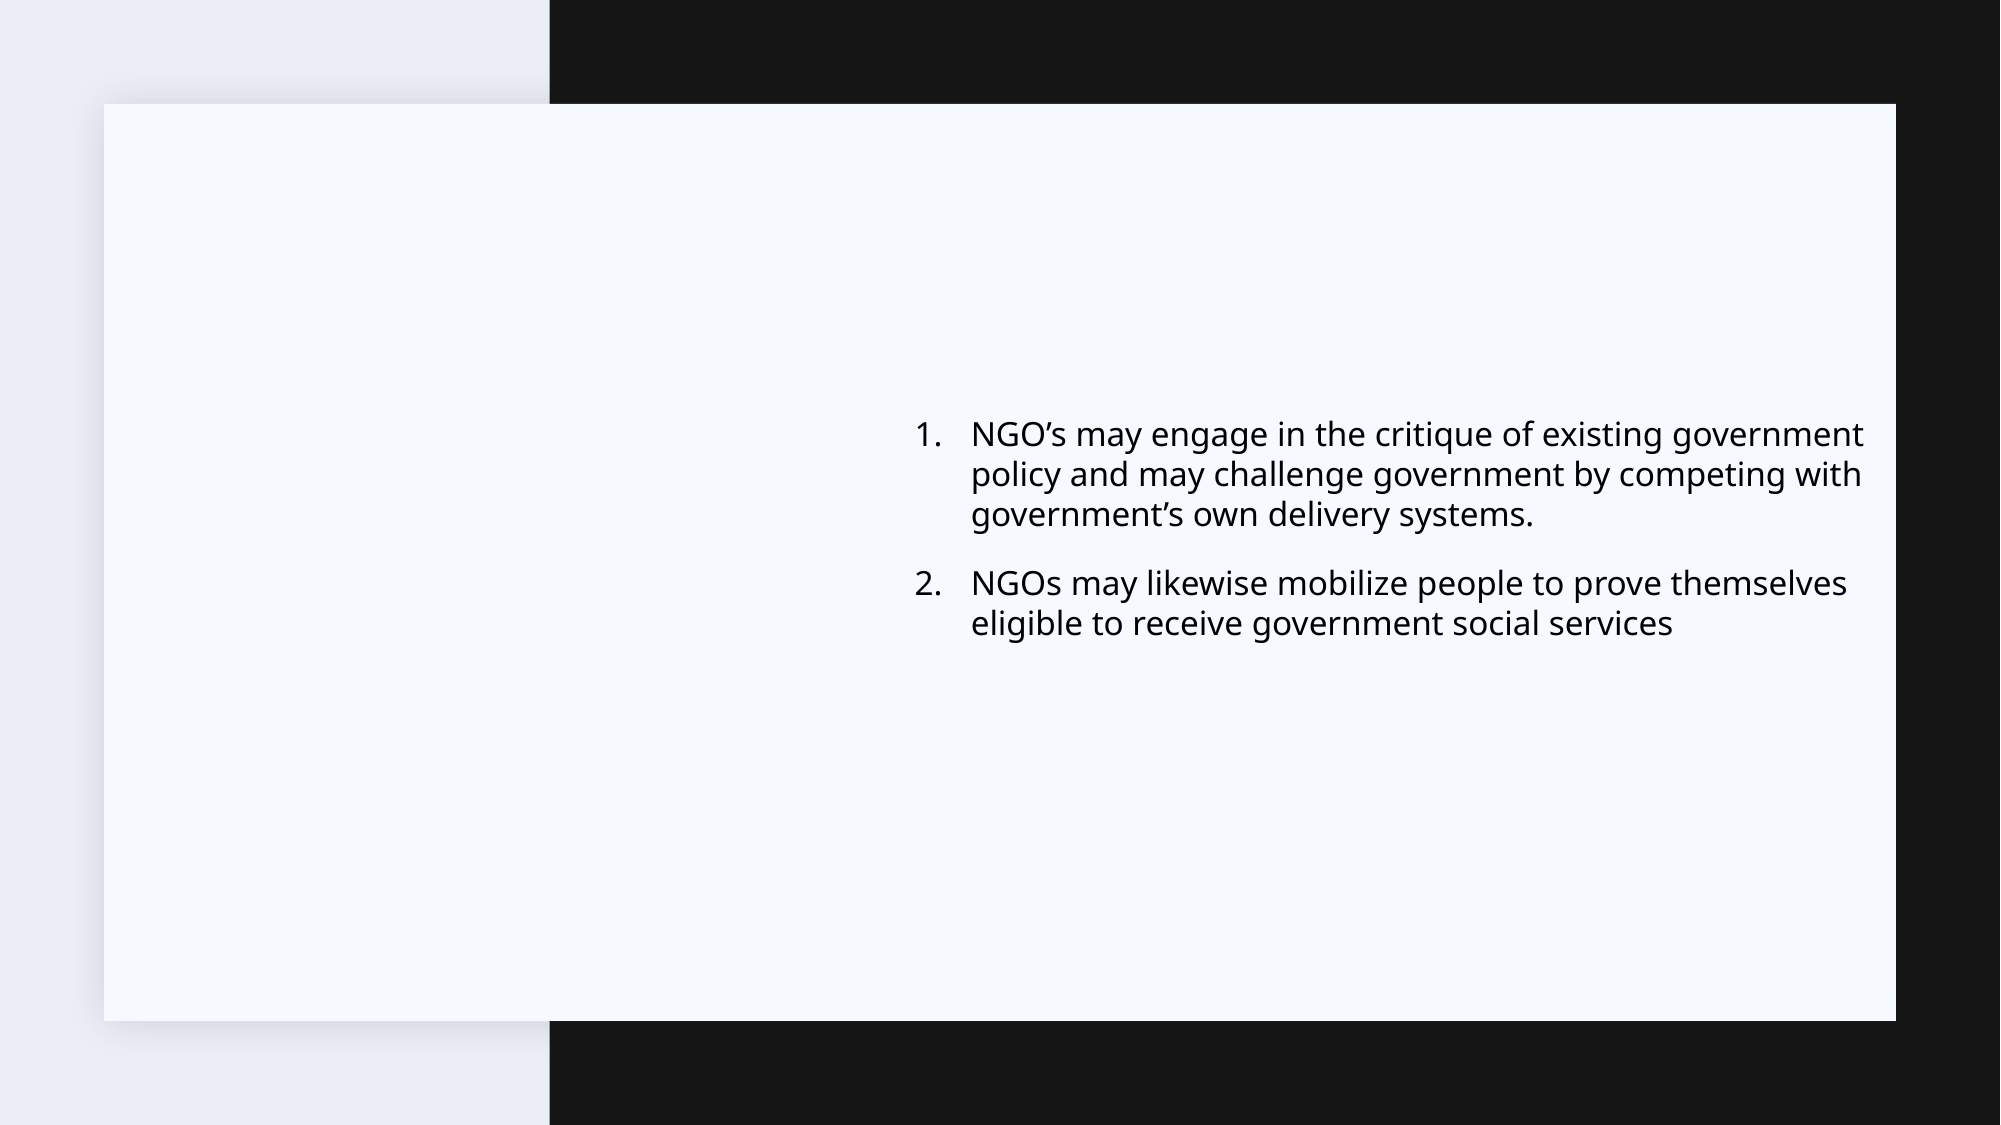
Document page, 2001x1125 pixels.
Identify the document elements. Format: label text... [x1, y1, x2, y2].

list NGO’s may engage in the critique of existing government policy and may challenge government by competing with government’s own delivery systems. NGOs may likewise mobilize people to prove themselves eligible to receive government social services [914, 103, 1896, 1021]
